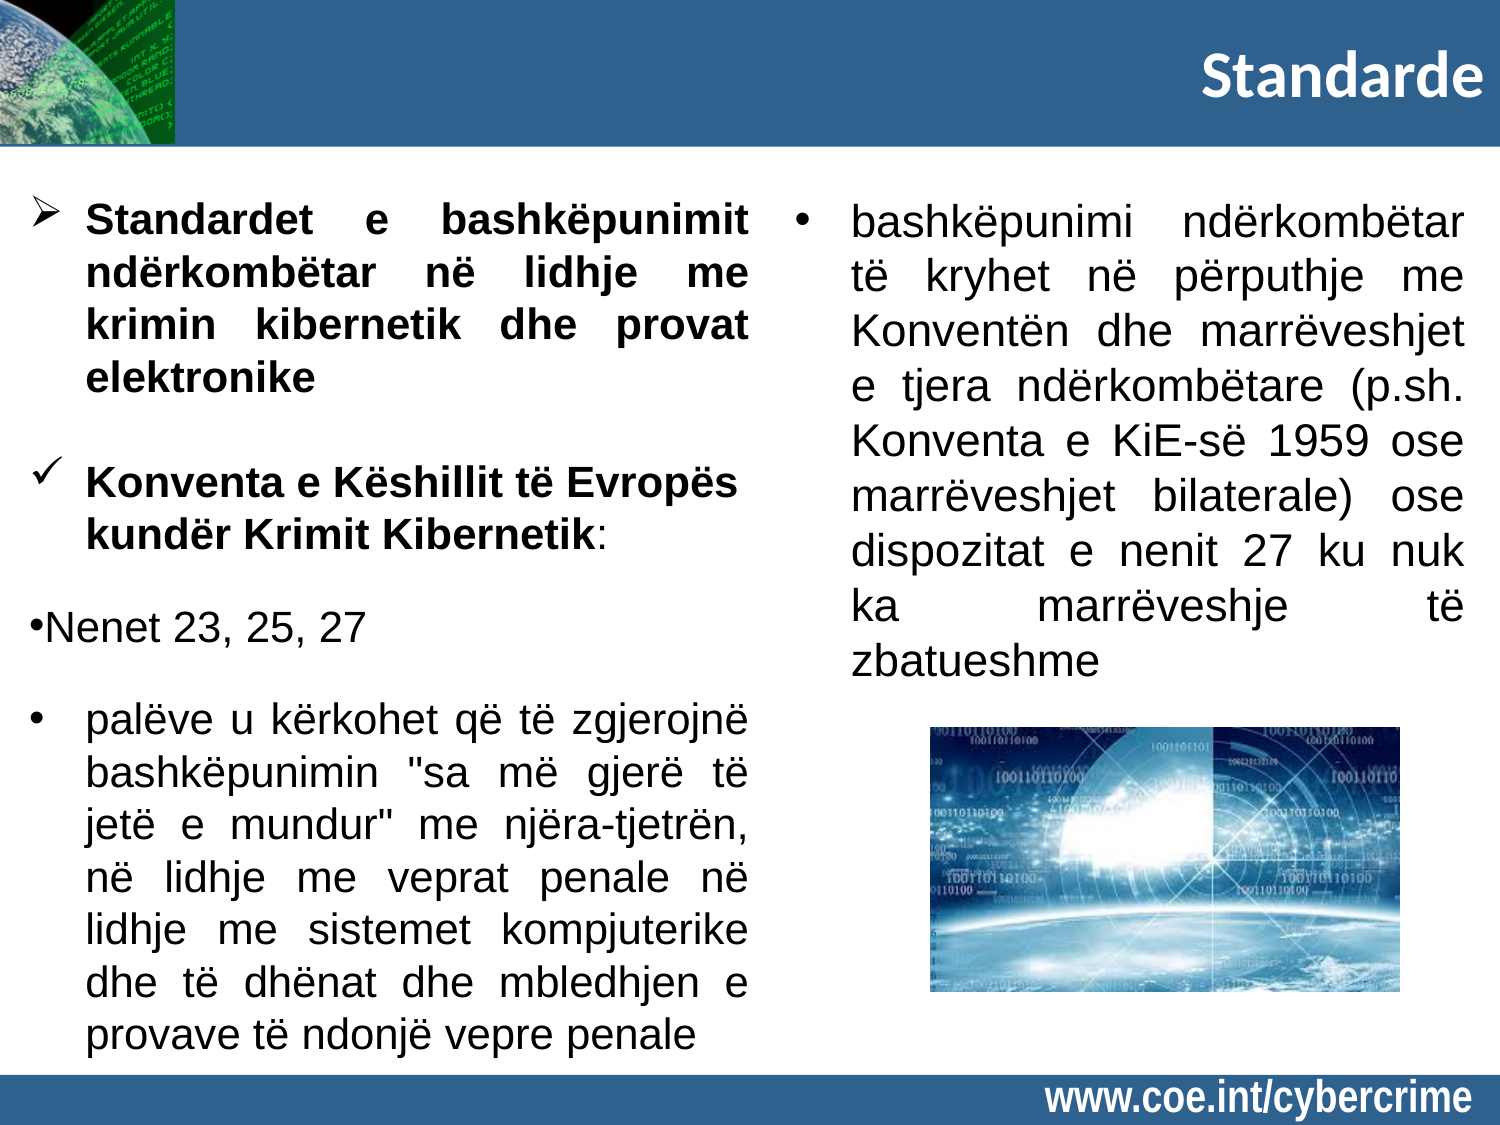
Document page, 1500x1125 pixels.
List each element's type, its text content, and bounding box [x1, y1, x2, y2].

text_box www.coe.int/cybercrime [1030, 1059, 1500, 1125]
text_box Standarde [177, 0, 1500, 149]
text_box [0, 1073, 1030, 1125]
picture [0, 0, 175, 144]
text_box Standardet e bashkëpunimit ndërkombëtar në lidhje me krimin kibernetik dhe provat elektronike Konventa e Këshillit të Evropës kundër Krimit Kibernetik: Nenet 23, 25, 27 palëve u kërkohet që të zgjerojnë bashkëpunimin "sa më gjerë të jetë e mundur" me njëra-tjetrën, në lidhje me veprat penale në lidhje me sistemet kompjuterike dhe të dhënat dhe mbledhjen e provave të ndonjë vepre penale [14, 183, 765, 1066]
picture [930, 726, 1400, 992]
text_box bashkëpunimi ndërkombëtar të kryhet në përputhje me Konventën dhe marrëveshjet e tjera ndërkombëtare (p.sh. Konventa e KiE-së 1959 ose marrëveshjet bilaterale) ose dispozitat e nenit 27 ku nuk ka marrëveshje të zbatueshme [779, 183, 1480, 694]
